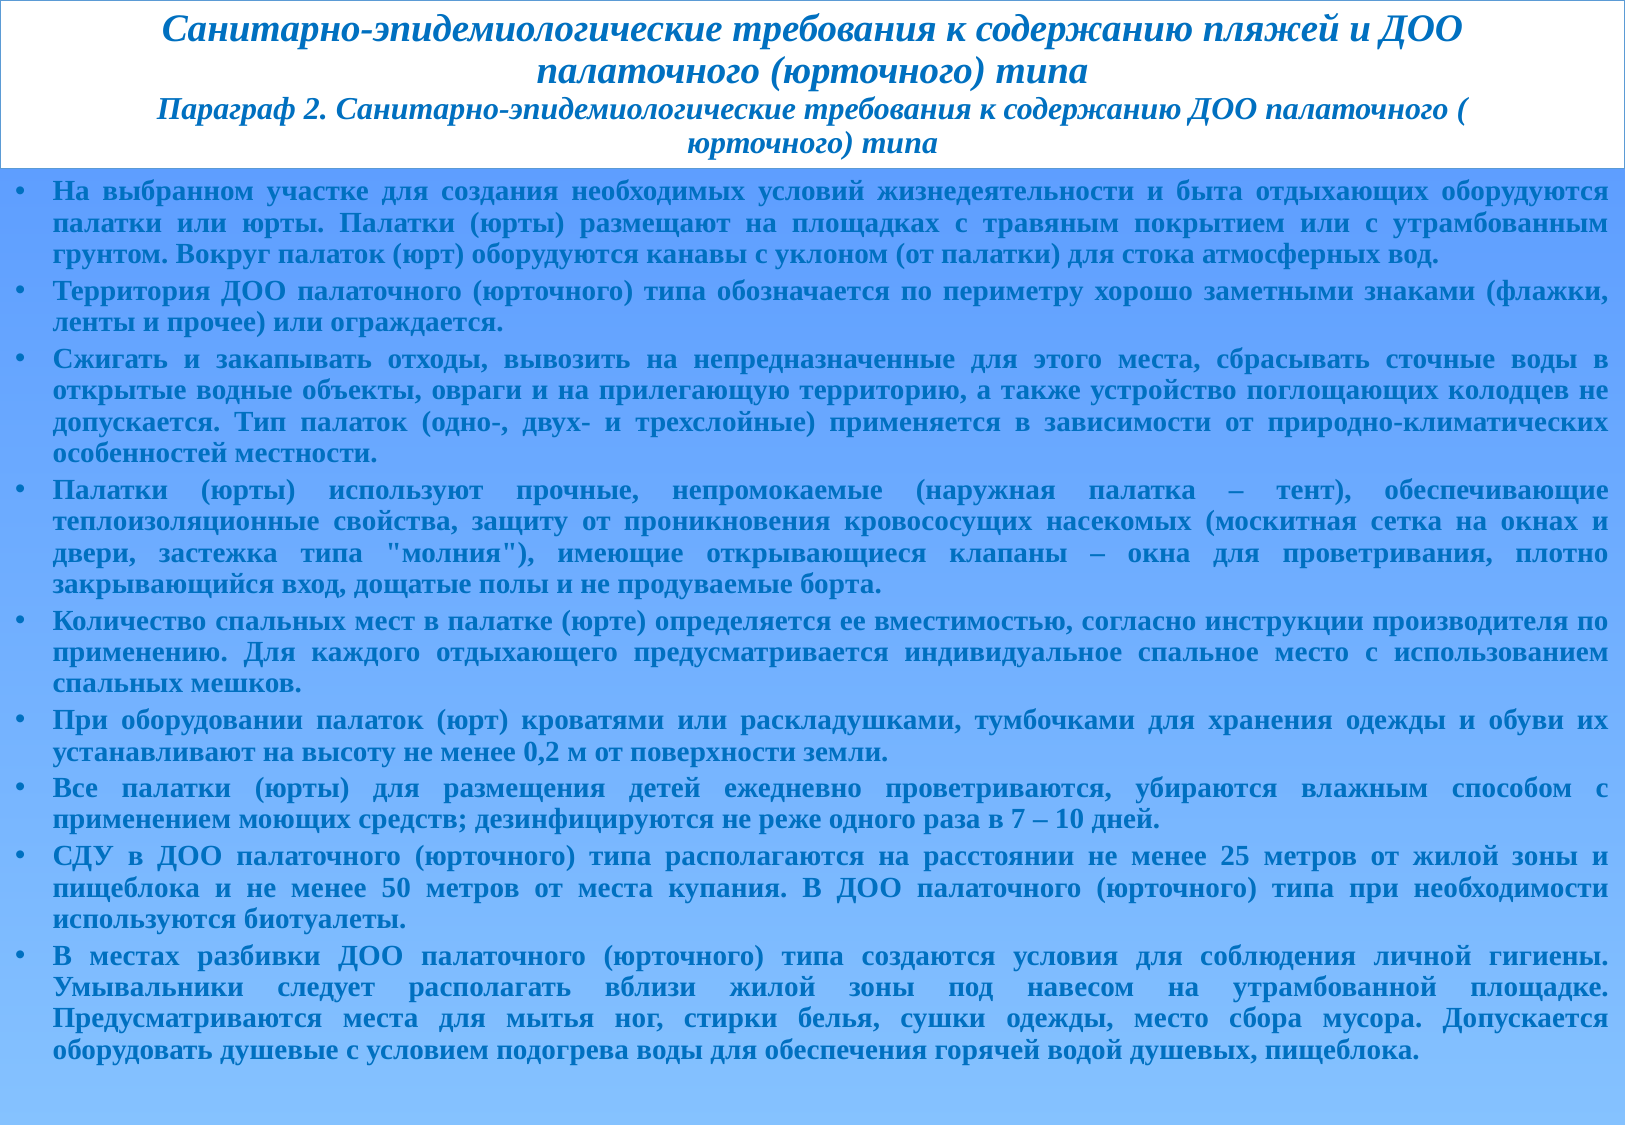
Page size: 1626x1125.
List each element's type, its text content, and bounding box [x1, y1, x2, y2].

slide_number 25 [1147, 1042, 1514, 1103]
title Санитарно-эпидемиологические требования к содержанию пляжей и ДОО палаточного (юрточного) типа Параграф 2. Санитарно-эпидемиологические требования к содержанию ДОО палаточного ( юрточного) типа [0, 0, 1625, 169]
list На выбранном участке для создания необходимых условий жизнедеятельности и быта отдыхающих оборудуются палатки или юрты. Палатки (юрты) размещают на площадках с травяным покрытием или с утрамбованным грунтом. Вокруг палаток (юрт) оборудуются канавы с уклоном (от палатки) для стока атмосферных вод. Территория ДОО палаточного (юрточного) типа обозначается по периметру хорошо заметными знаками (флажки, ленты и прочее) или ограждается. Сжигать и закапывать отходы, вывозить на непредназначенные для этого места, сбрасывать сточные воды в открытые водные объекты, овраги и на прилегающую территорию, а также устройство поглощающих колодцев не допускается. Тип палаток (одно-, двух- и трехслойные) применяется в зависимости от природно-климатических особенностей местности. Палатки (юрты) используют прочные, непромокаемые (наружная палатка – тент), обеспечивающие теплоизоляционные свойства, защиту от проникновения кровососущих насекомых (москитная сетка на окнах и двери, застежка типа "молния"), имеющие открывающиеся клапаны – окна для проветривания, плотно закрывающийся вход, дощатые полы и не продуваемые борта. Количество спальных мест в палатке (юрте) определяется ее вместимостью, согласно инструкции производителя по применению. Для каждого отдыхающего предусматривается индивидуальное спальное место с использованием спальных мешков. При оборудовании палаток (юрт) кроватями или раскладушками, тумбочками для хранения одежды и обуви их устанавливают на высоту не менее 0,2 м от поверхности земли. Все палатки (юрты) для размещения детей ежедневно проветриваются, убираются влажным способом с применением моющих средств; дезинфицируются не реже одного раза в 7 – 10 дней. СДУ в ДОО палаточного (юрточного) типа располагаются на расстоянии не менее 25 метров от жилой зоны и пищеблока и не менее 50 метров от места купания. В ДОО палаточного (юрточного) типа при необходимости используются биотуалеты. В местах разбивки ДОО палаточного (юрточного) типа создаются условия для соблюдения личной гигиены. Умывальники следует располагать вблизи жилой зоны под навесом на утрамбованной площадке. Предусматриваются места для мытья ног, стирки белья, сушки одежды, место сбора мусора. Допускается оборудовать душевые с условием подогрева воды для обеспечения горячей водой душевых, пищеблока. [0, 169, 1625, 1125]
